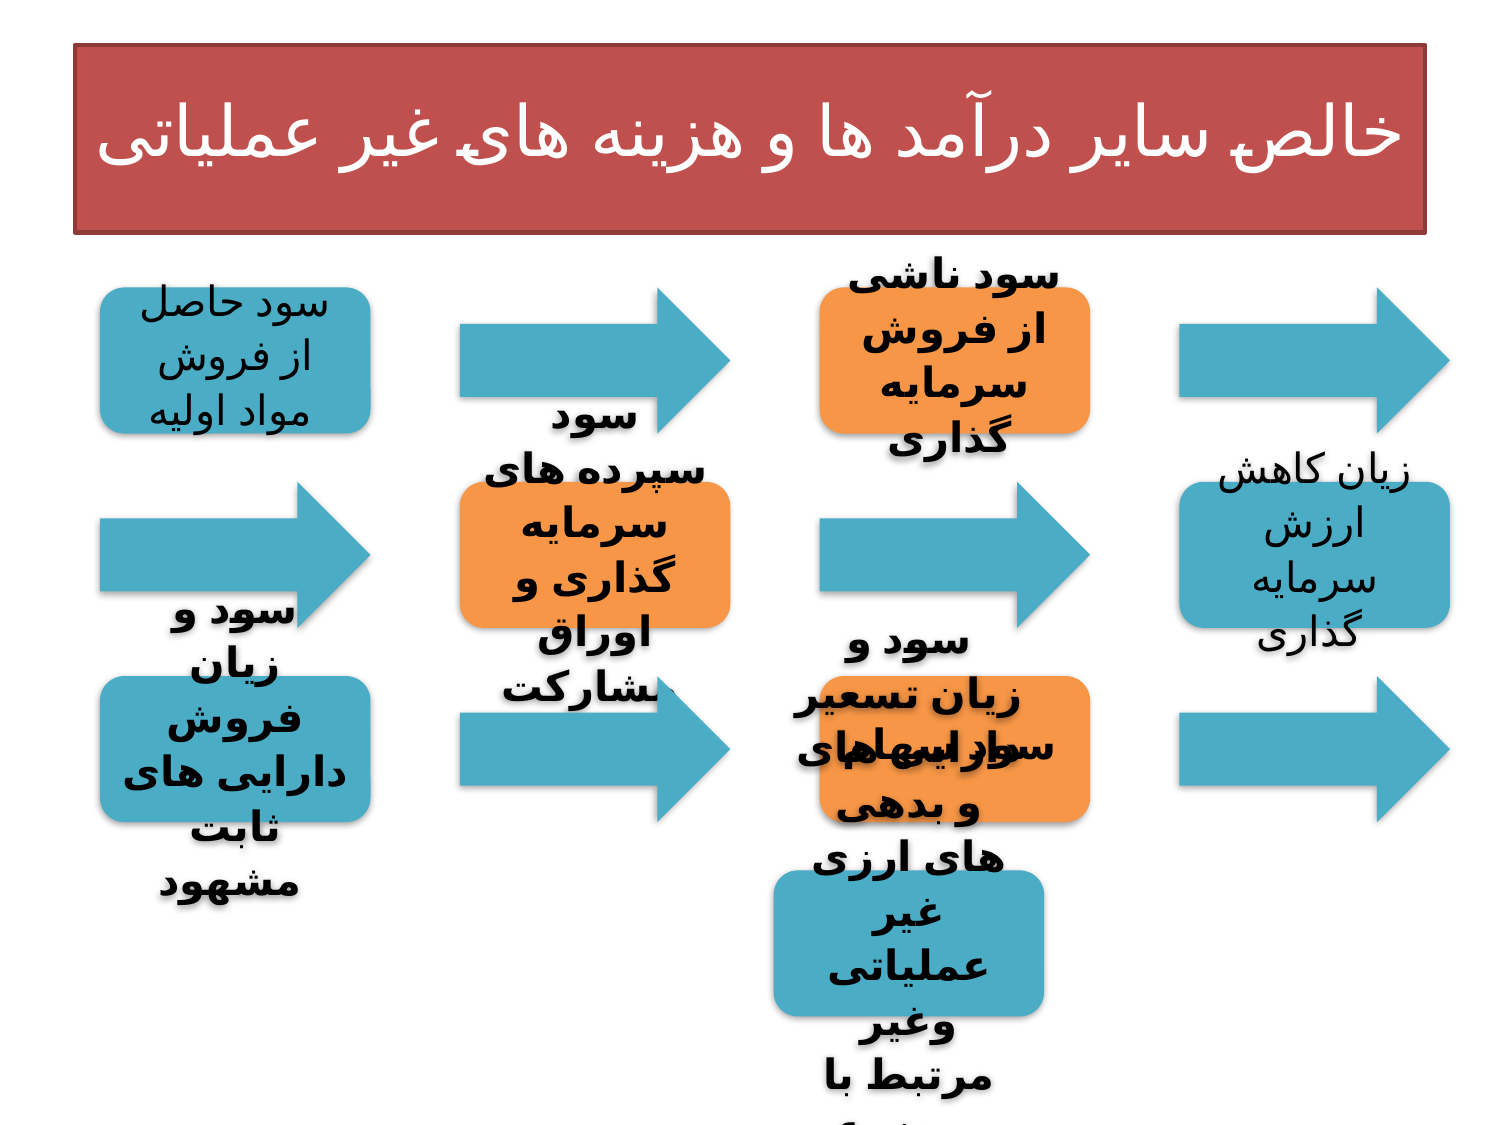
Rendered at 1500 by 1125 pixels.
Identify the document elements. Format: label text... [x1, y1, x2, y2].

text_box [99, 287, 1451, 1031]
title خالص سایر درآمد ها و هزینه های غیر عملیاتی [73, 43, 1427, 235]
